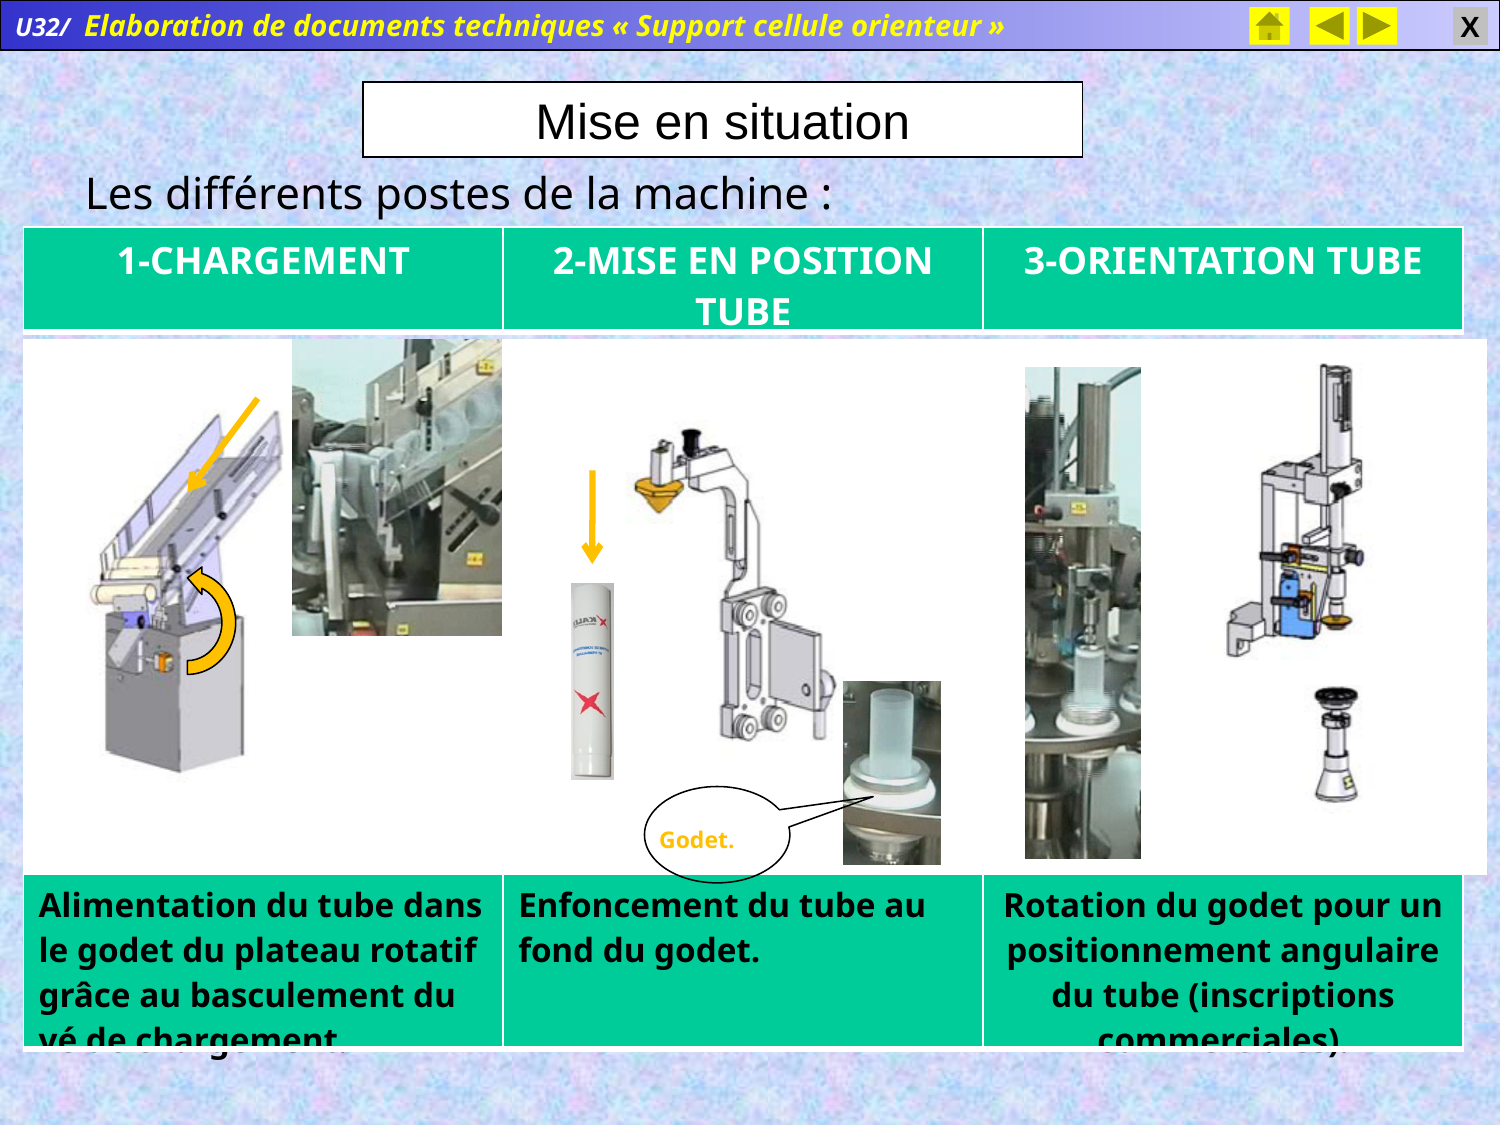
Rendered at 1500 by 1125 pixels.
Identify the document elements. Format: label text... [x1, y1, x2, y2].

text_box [23, 339, 1487, 875]
text_box [1356, 7, 1397, 45]
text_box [644, 786, 798, 884]
table_header 1-CHARGEMENT [24, 228, 502, 329]
table_header 2-MISE EN POSITION TUBE [504, 228, 982, 329]
table_header Rotation du godet pour un positionnement angulaire du tube (inscriptions commerciales). [984, 882, 1462, 1046]
table_header Enfoncement du tube au fond du godet. [504, 882, 982, 1046]
text_box Mise en situation [363, 81, 1083, 157]
table_header 3-ORIENTATION TUBE [984, 228, 1462, 329]
text_box [1309, 7, 1350, 45]
text_box Les différents postes de la machine : [70, 158, 985, 226]
picture [0, 51, 1500, 1125]
table_header Alimentation du tube dans le godet du plateau rotatif grâce au basculement du vé de chargement. [24, 881, 502, 1046]
text_box [1249, 7, 1290, 45]
